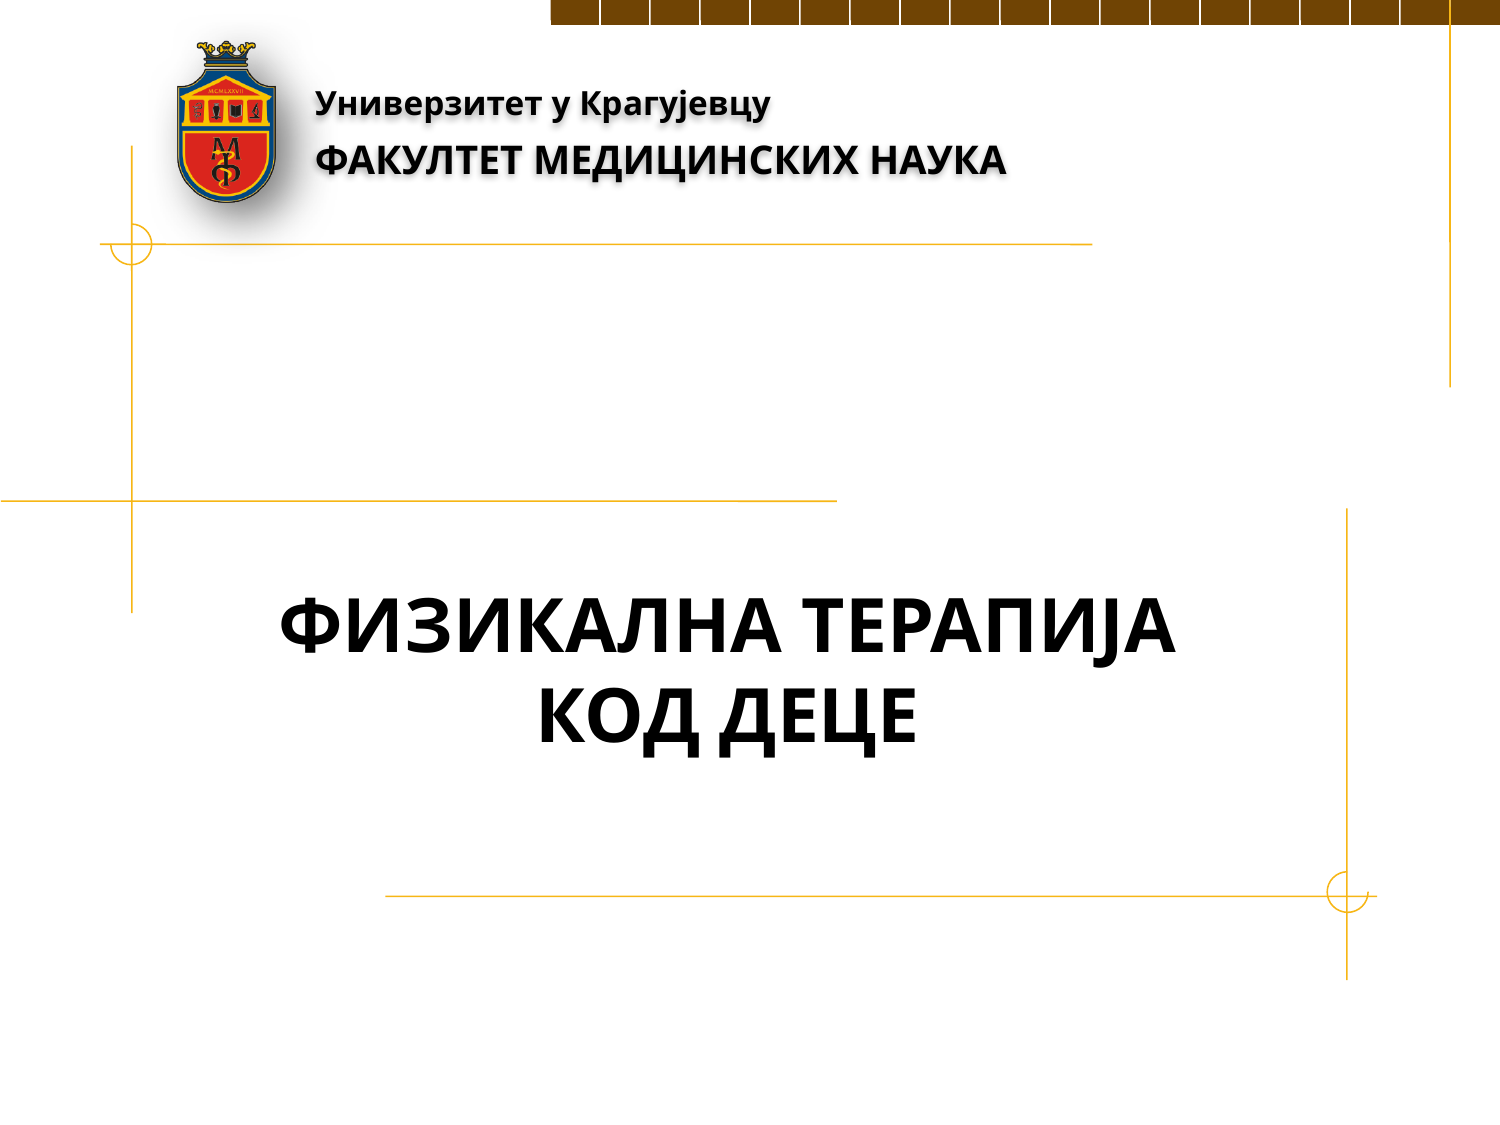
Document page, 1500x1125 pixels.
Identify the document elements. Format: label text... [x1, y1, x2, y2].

picture [162, 36, 288, 207]
title ФИЗИКАЛНА ТЕРАПИЈА КОД ДЕЦЕ [99, 699, 1376, 976]
text_box Универзитет у Крaгујевцу ФАКУЛТЕТ МЕДИЦИНСКИХ НАУКА [304, 74, 1328, 190]
